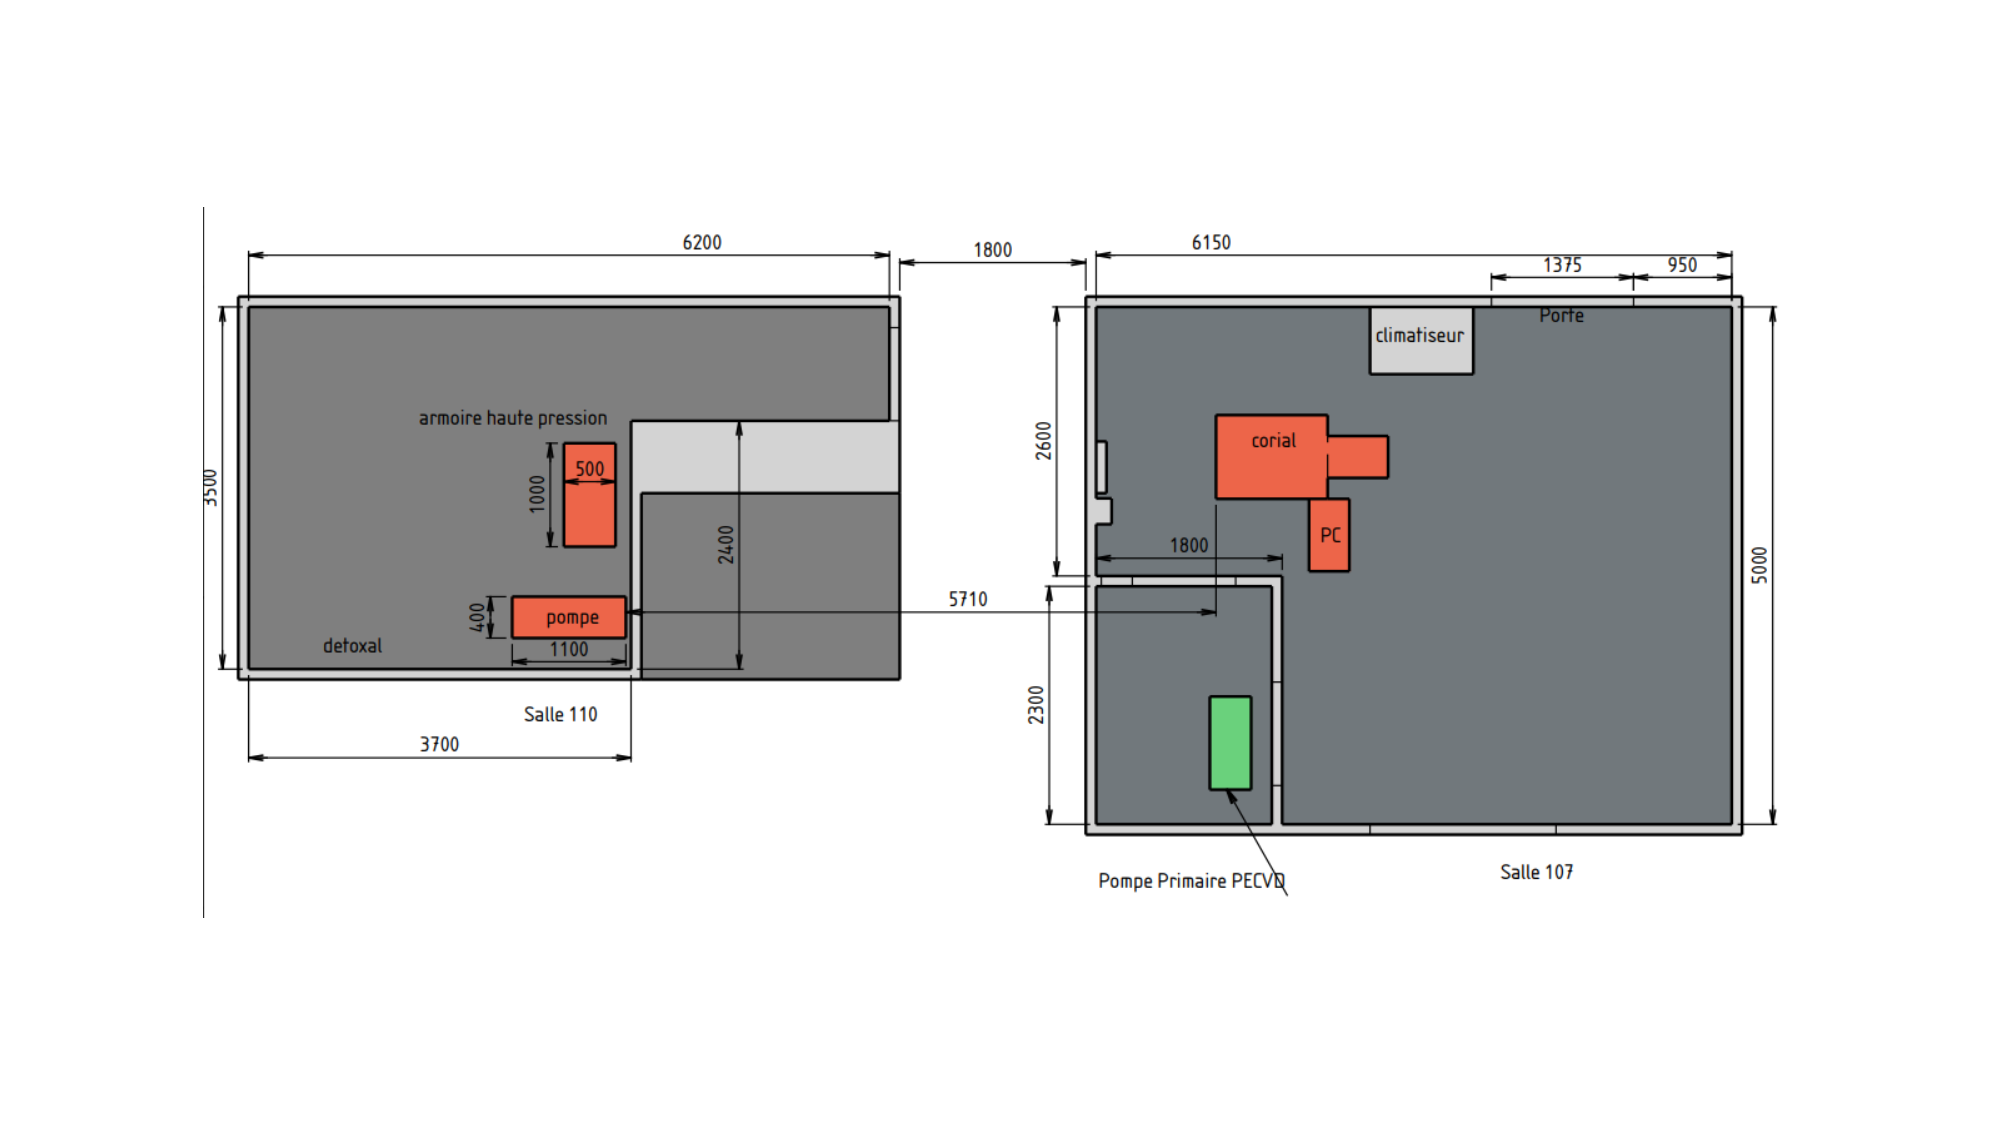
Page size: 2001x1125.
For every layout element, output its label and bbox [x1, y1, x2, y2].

picture [202, 206, 1798, 918]
